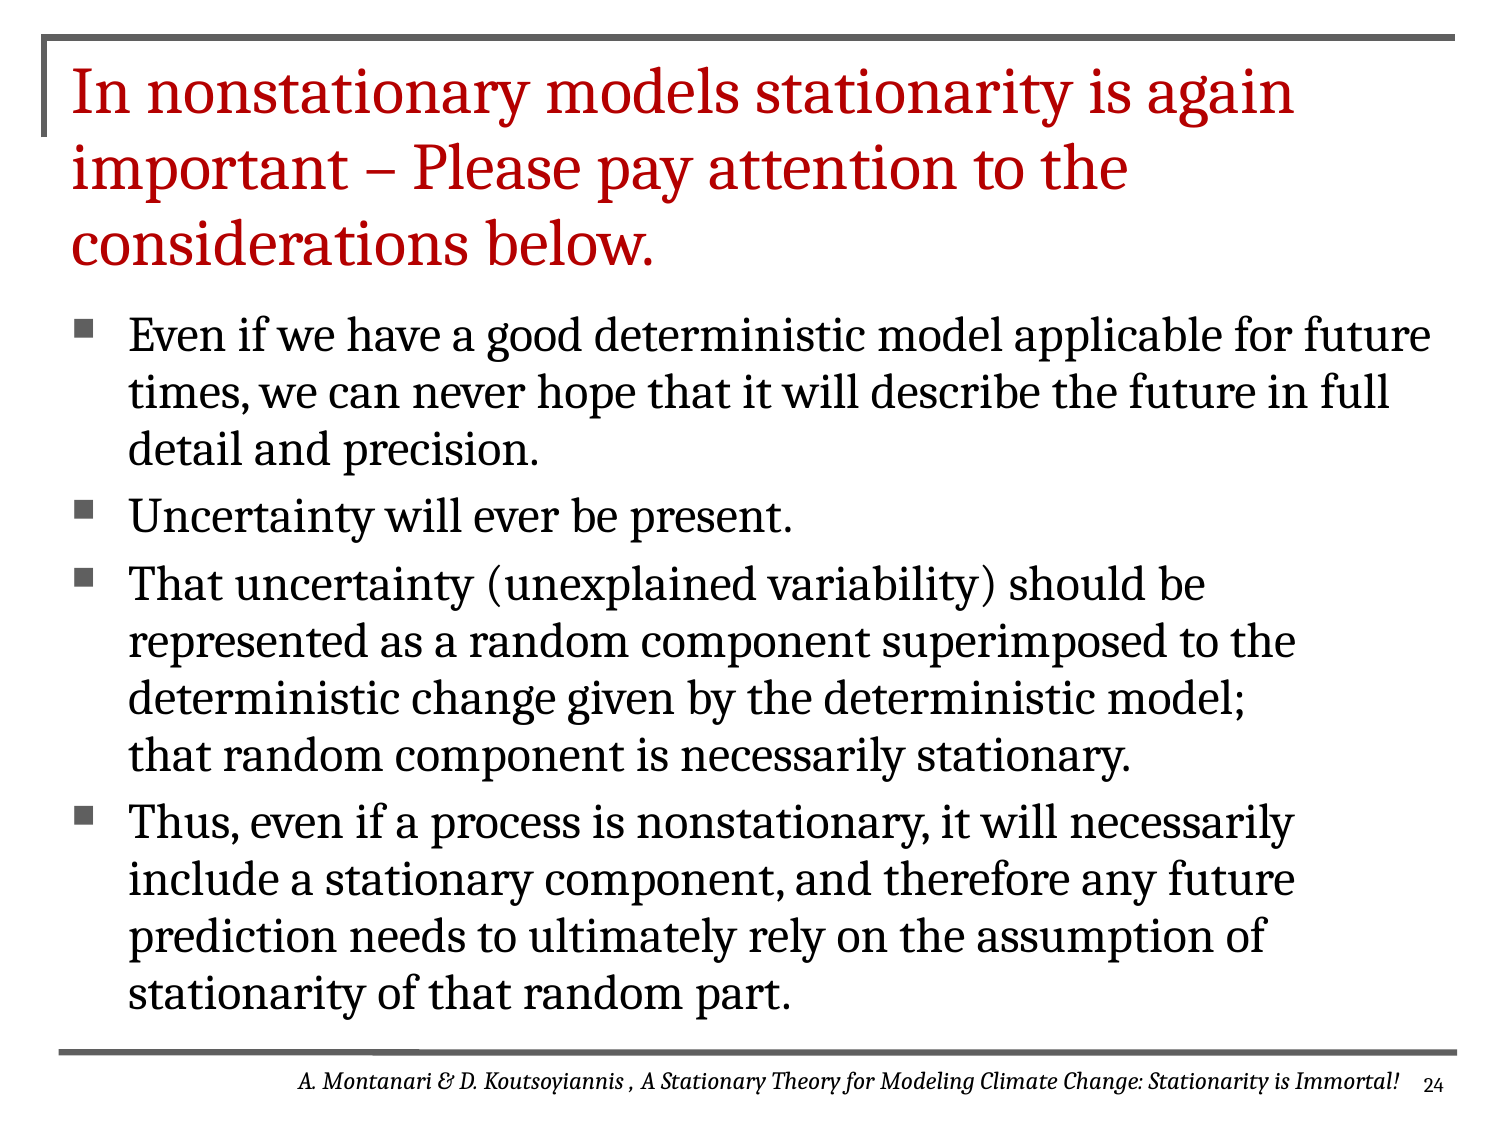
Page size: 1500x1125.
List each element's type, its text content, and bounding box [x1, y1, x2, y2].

footer A. Montanari & D. Koutsoyiannis , A Stationary Theory for Modeling Climate Change: Stationarity is Immortal! [154, 1047, 1416, 1103]
title In nonstationary models stationarity is again important – Please pay attention to the considerations below. [56, 45, 1455, 233]
list Even if we have a good deterministic model applicable for future times, we can never hope that it will describe the future in full detail and precision. Uncertainty will ever be present. That uncertainty (unexplained variability) should be represented as a random component superimposed to the deterministic change given by the deterministic model; that random component is necessarily stationary. Thus, even if a process is nonstationary, it will necessarily include a stationary component, and therefore any future prediction needs to ultimately rely on the assumption of stationarity of that random part. [56, 298, 1455, 1082]
slide_number 24 [1385, 1064, 1459, 1105]
